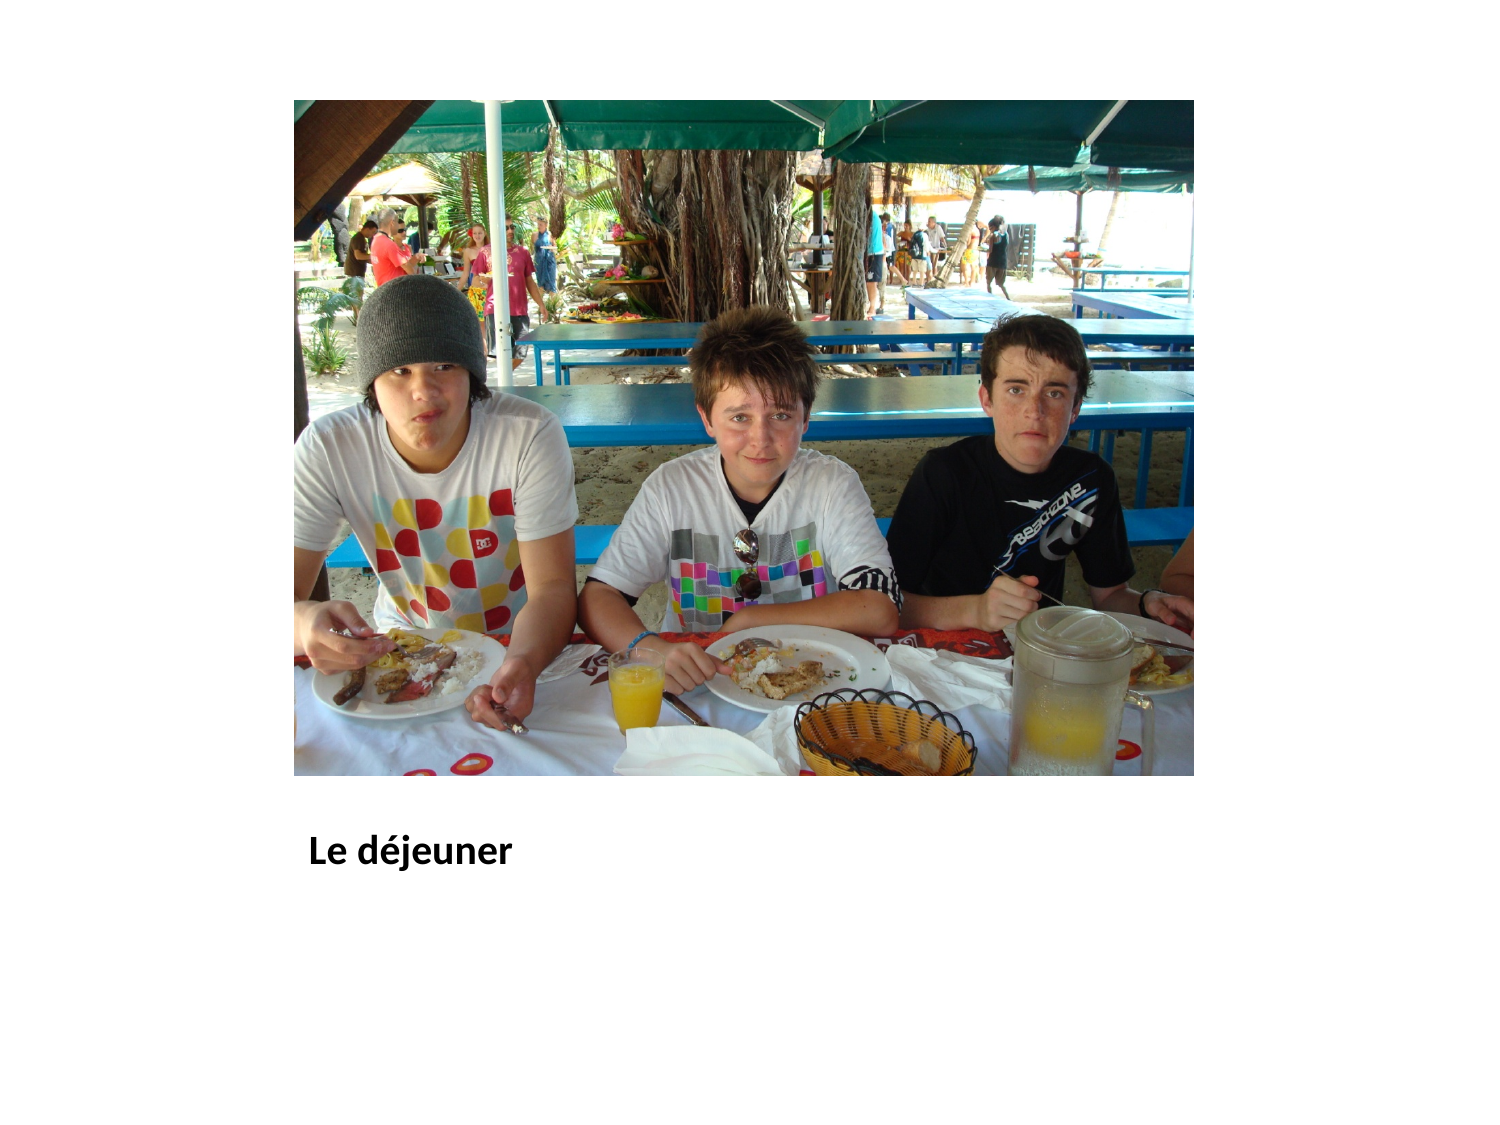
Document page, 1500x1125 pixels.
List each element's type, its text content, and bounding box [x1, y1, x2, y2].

picture [293, 100, 1195, 776]
title Le déjeuner [294, 787, 1194, 881]
